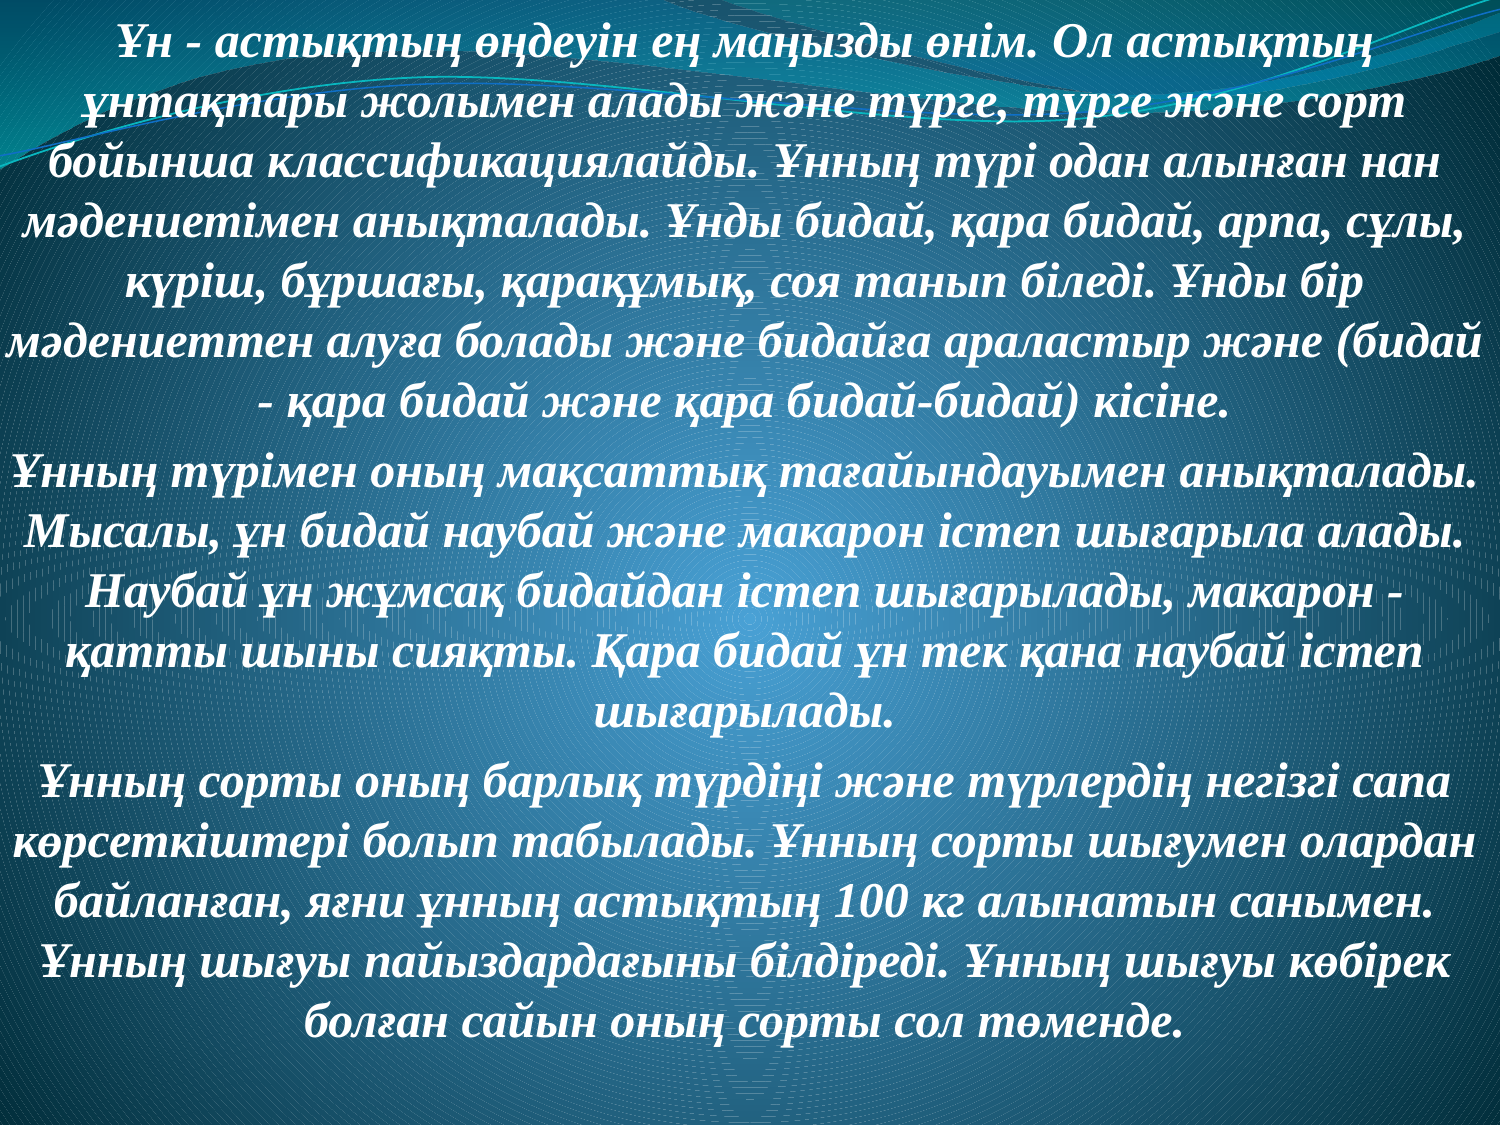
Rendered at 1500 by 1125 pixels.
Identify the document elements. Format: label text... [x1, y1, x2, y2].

subtitle Ұн - астықтың өңдеуiн ең маңызды өнiм. Ол астықтың ұнтақтары жолымен алады және түрге, түрге және сорт бойынша классификациялайды. Ұнның түрi одан алынған нан мәдениетiмен анықталады. Ұнды бидай, қара бидай, арпа, сұлы, күрiш, бұршағы, қарақұмық, соя танып бiледi. Ұнды бiр мәдениеттен алуға болады және бидайға араластыр және (бидай - қара бидай және қара бидай-бидай) кiсiне. Ұнның түрiмен оның мақсаттық тағайындауымен анықталады. Мысалы, ұн бидай наубай және макарон iстеп шығарыла алады. Наубай ұн жұмсақ бидайдан iстеп шығарылады, макарон - қатты шыны сияқты. Қара бидай ұн тек қана наубай iстеп шығарылады. Ұнның сорты оның барлық түрдiңi және түрлердiң негiзгi сапа көрсеткiштерi болып табылады. Ұнның сорты шығумен олардан байланған, яғни ұнның астықтың 100 кг алынатын санымен. Ұнның шығуы пайыздардағыны бiлдiредi. Ұнның шығуы көбiрек болған сайын оның сорты сол төменде. [0, 0, 1500, 1125]
